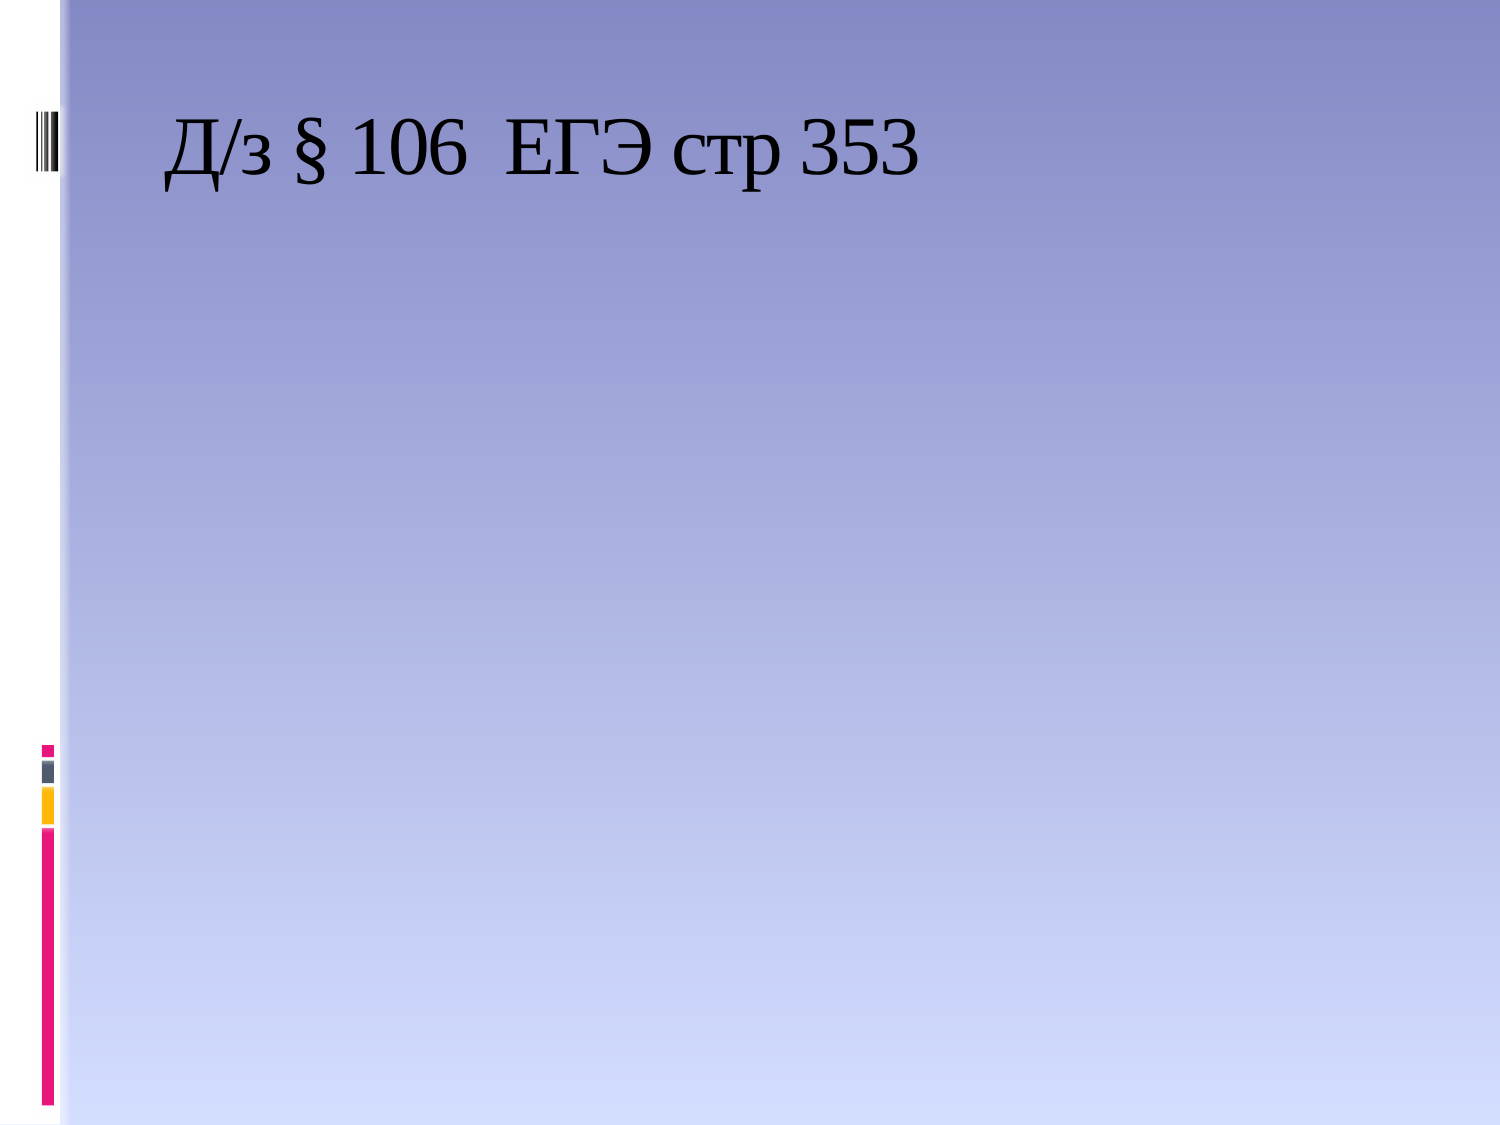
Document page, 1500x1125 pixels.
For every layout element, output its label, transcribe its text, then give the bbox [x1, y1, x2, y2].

title Д/з § 106 ЕГЭ стр 353 [150, 83, 1425, 234]
